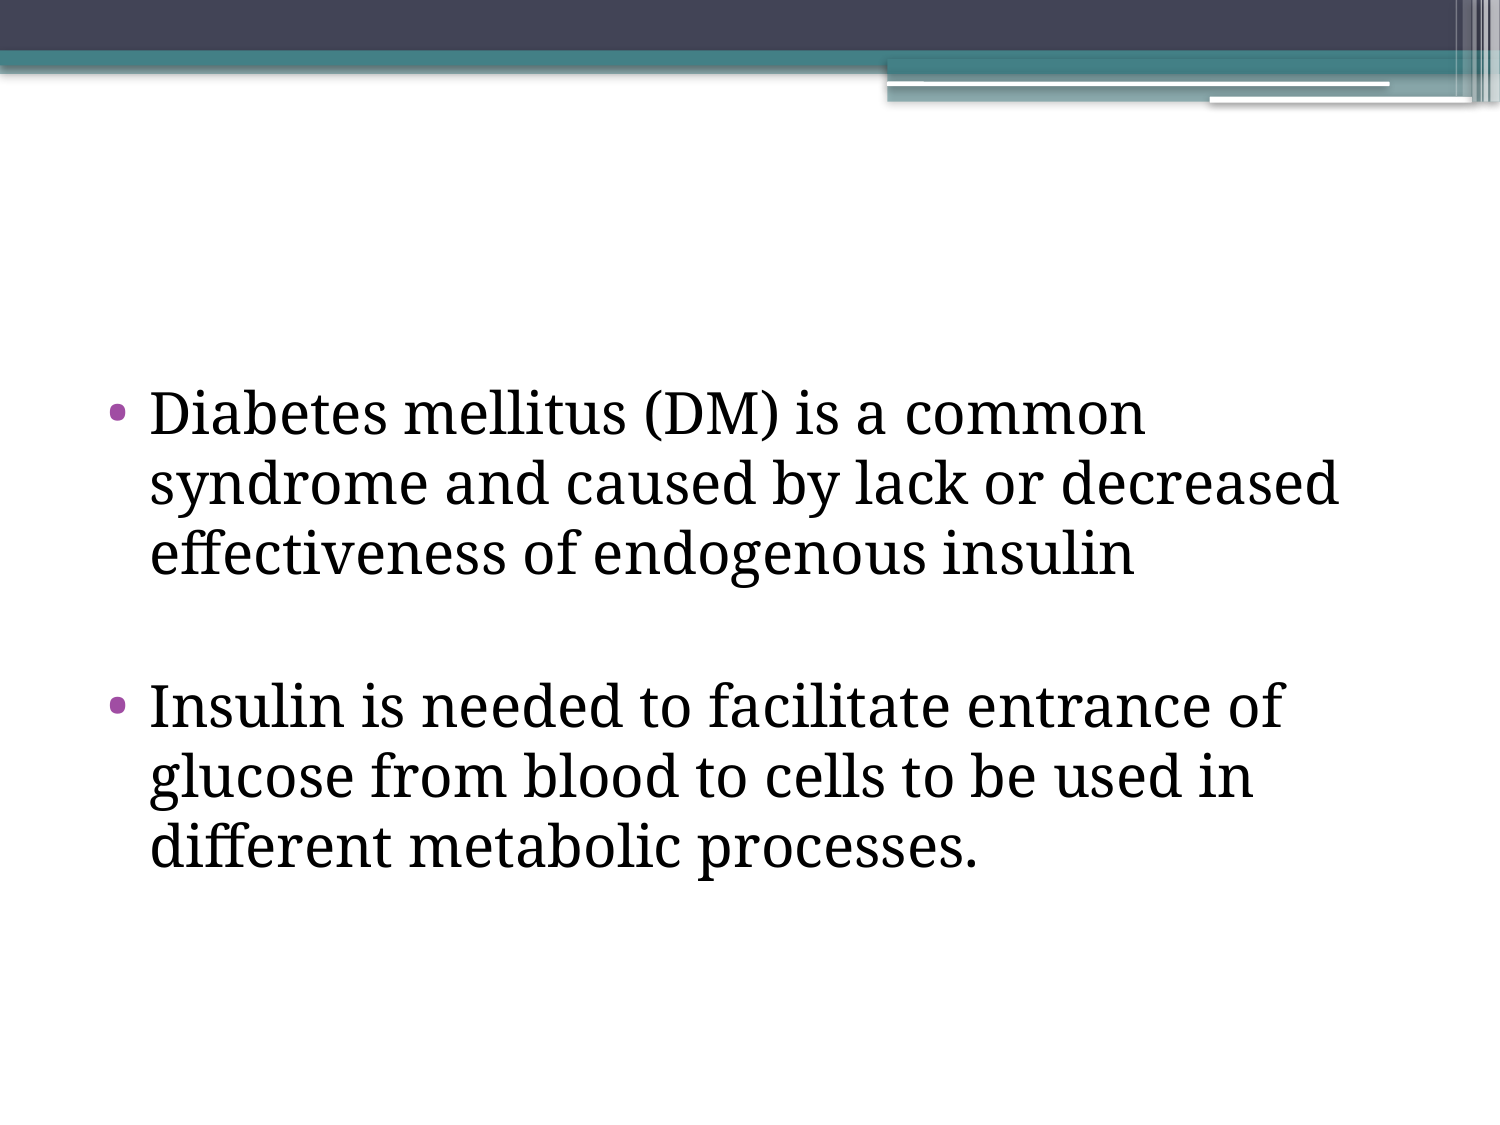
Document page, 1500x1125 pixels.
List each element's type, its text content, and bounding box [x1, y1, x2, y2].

list Diabetes mellitus (DM) is a common syndrome and caused by lack or decreased effectiveness of endogenous insulin Insulin is needed to facilitate entrance of glucose from blood to cells to be used in different metabolic processes. [75, 368, 1425, 1079]
